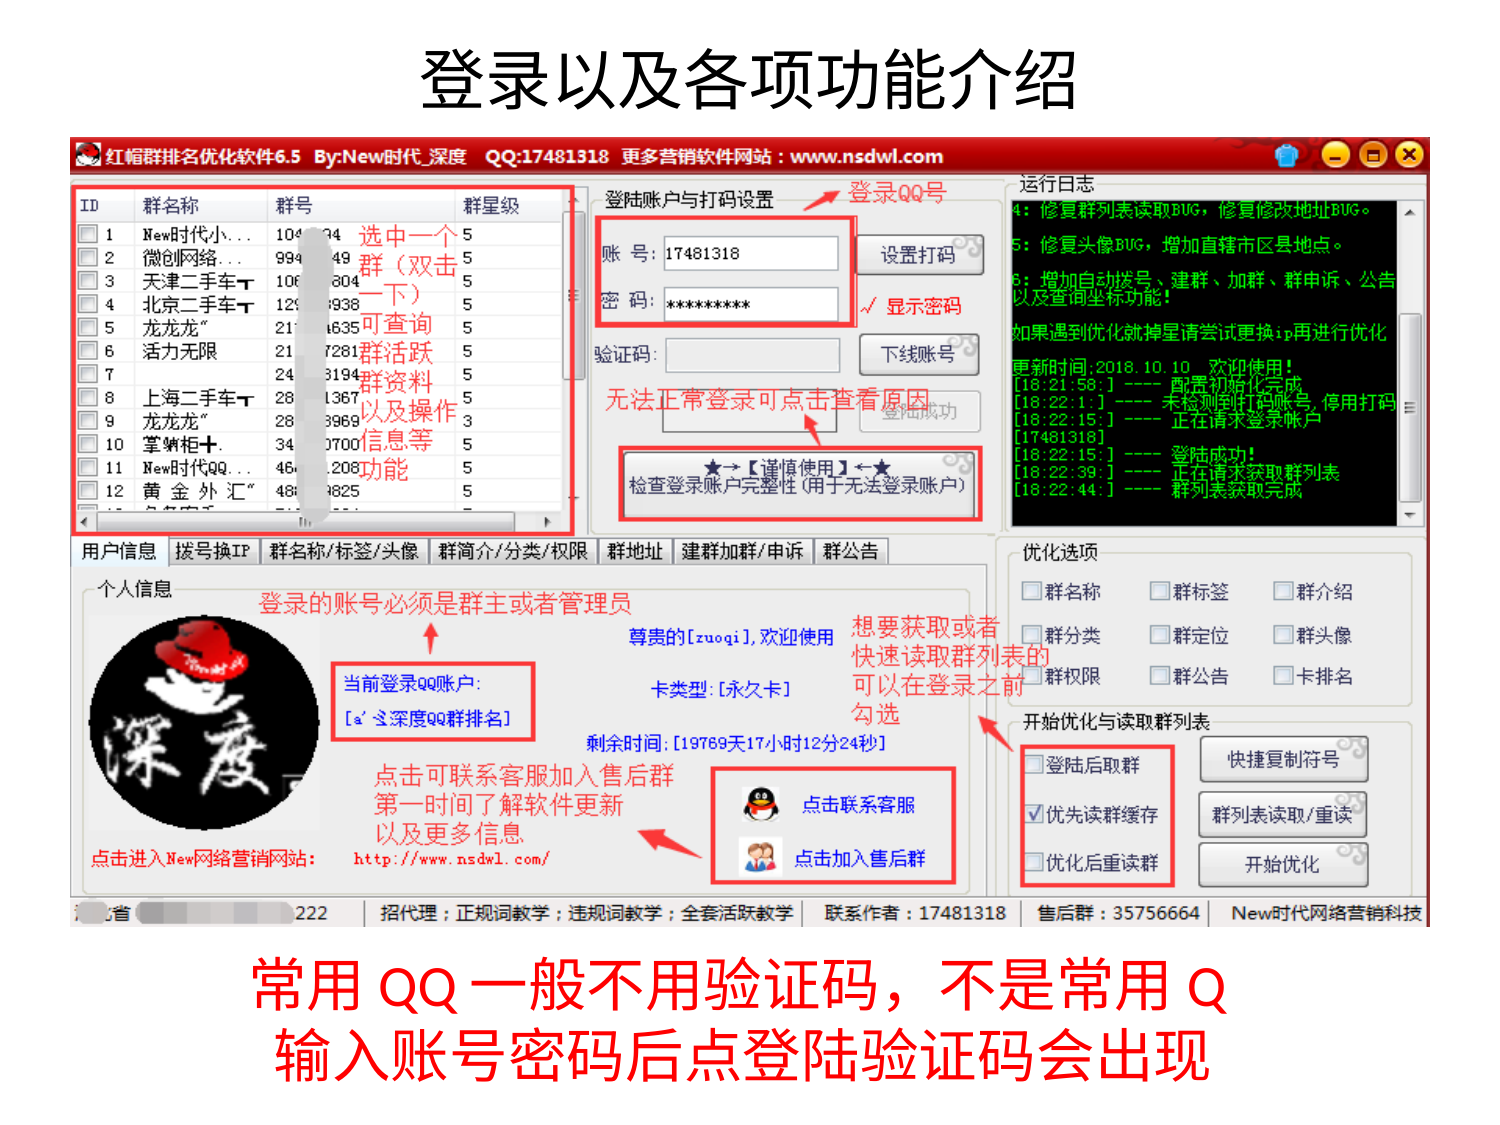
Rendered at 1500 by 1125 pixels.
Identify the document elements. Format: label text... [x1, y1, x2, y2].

picture [70, 136, 1430, 928]
title 登录以及各项功能介绍 [112, 30, 1388, 126]
subtitle 常用QQ一般不用验证码，不是常用Q输入账号密码后点登陆验证码会出现 [218, 940, 1269, 1099]
